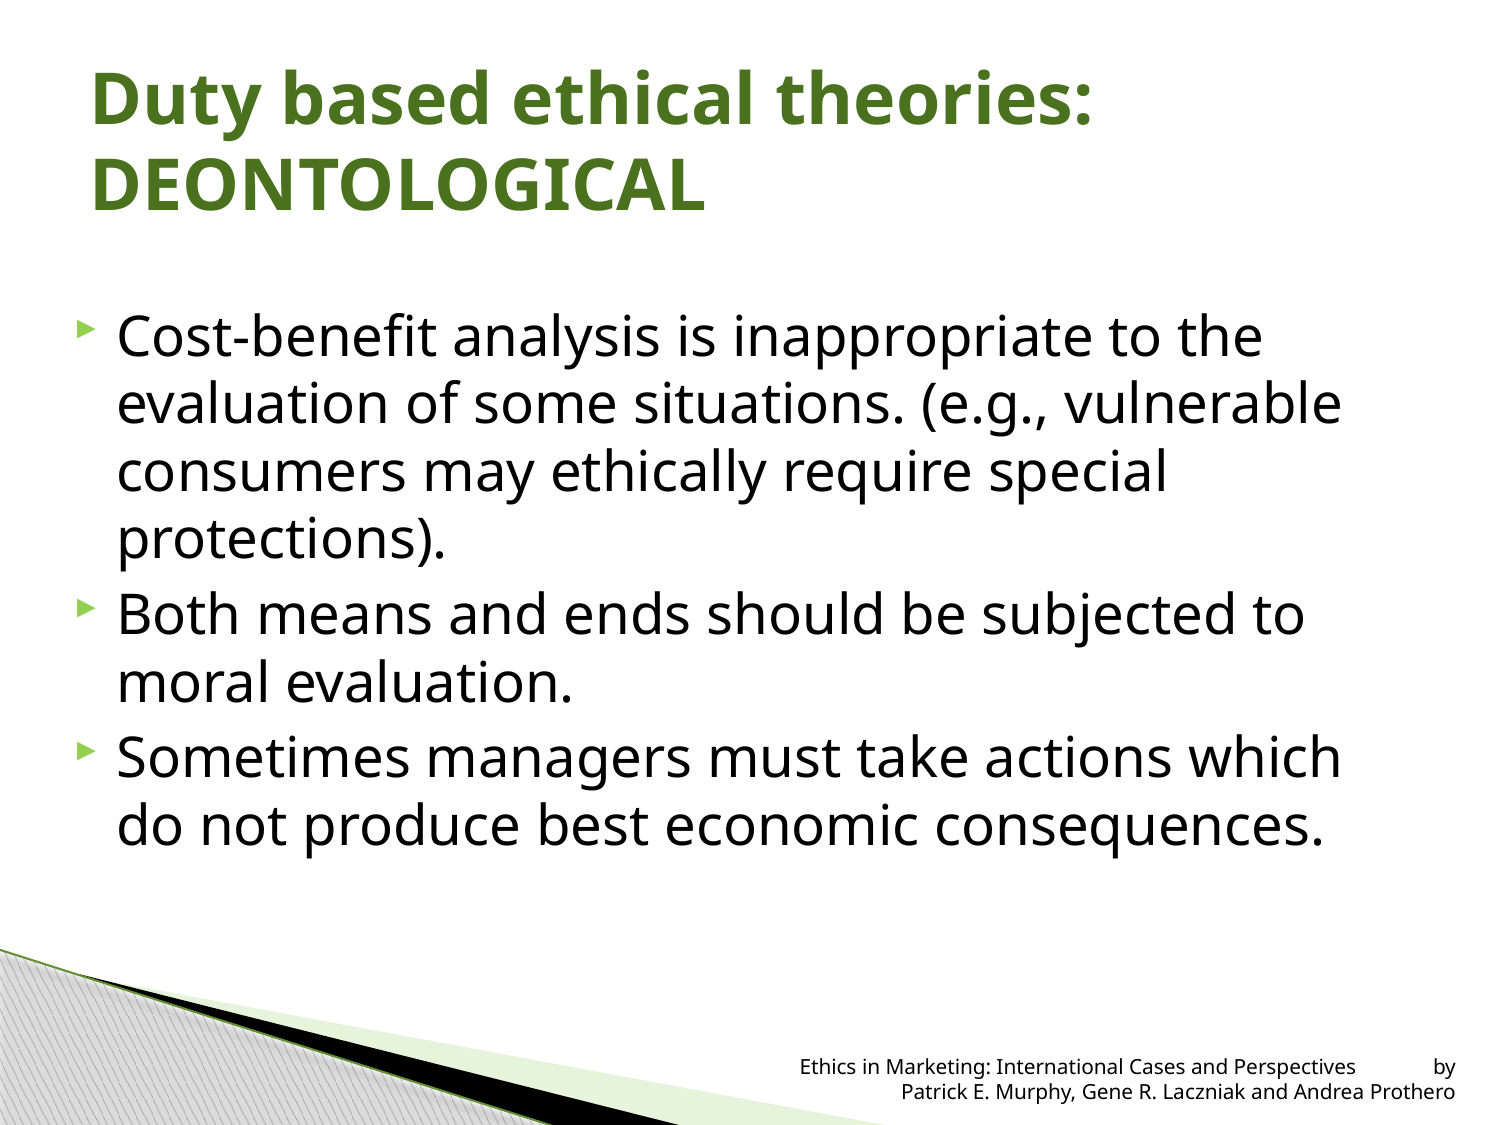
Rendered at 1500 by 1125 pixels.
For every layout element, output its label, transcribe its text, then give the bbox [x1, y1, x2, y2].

title Duty based ethical theories: DEONTOLOGICAL [75, 45, 1425, 233]
footer Ethics in Marketing: International Cases and Perspectives by Patrick E. Murphy, Gene R. Laczniak and Andrea Prothero [718, 1051, 1471, 1112]
list Cost-benefit analysis is inappropriate to the evaluation of some situations. (e.g., vulnerable consumers may ethically require special protections). Both means and ends should be subjected to moral evaluation. Sometimes managers must take actions which do not produce best economic consequences. [41, 292, 1412, 1035]
